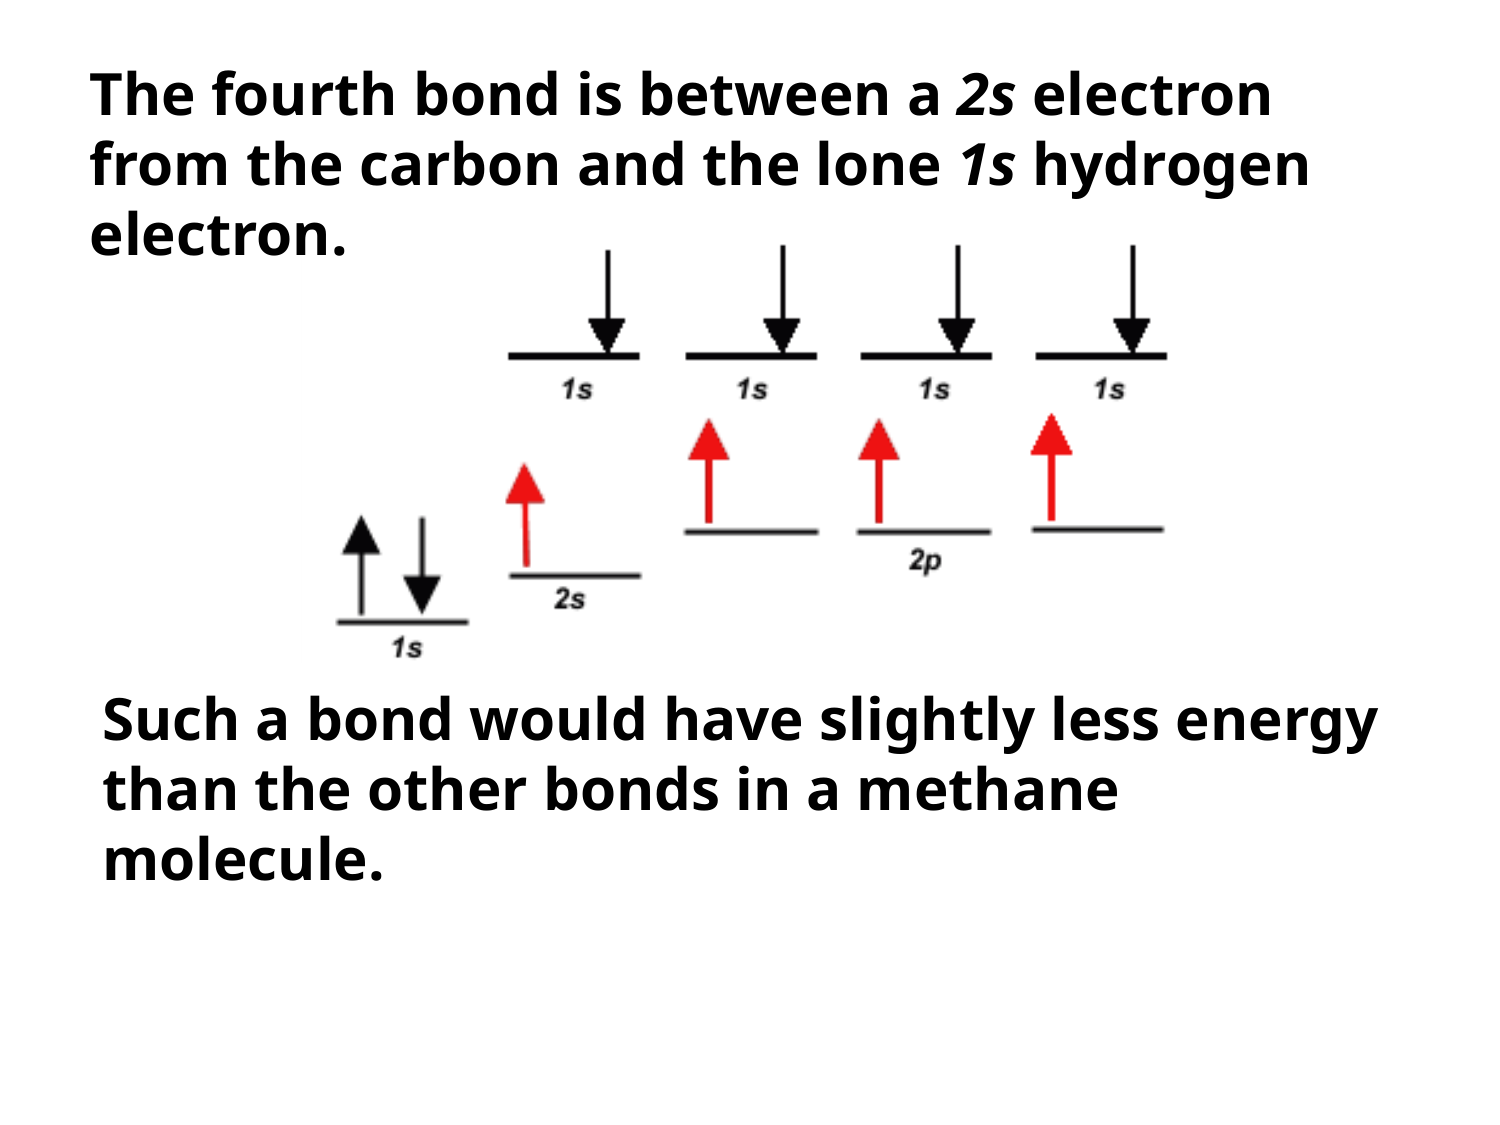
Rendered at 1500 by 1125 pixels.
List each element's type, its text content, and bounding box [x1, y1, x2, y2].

text_box The fourth bond is between a 2s electron from the carbon and the lone 1s hydrogen electron. [75, 50, 1388, 275]
text_box Such a bond would have slightly less energy than the other bonds in a methane molecule. [87, 675, 1416, 900]
picture [299, 224, 1176, 663]
